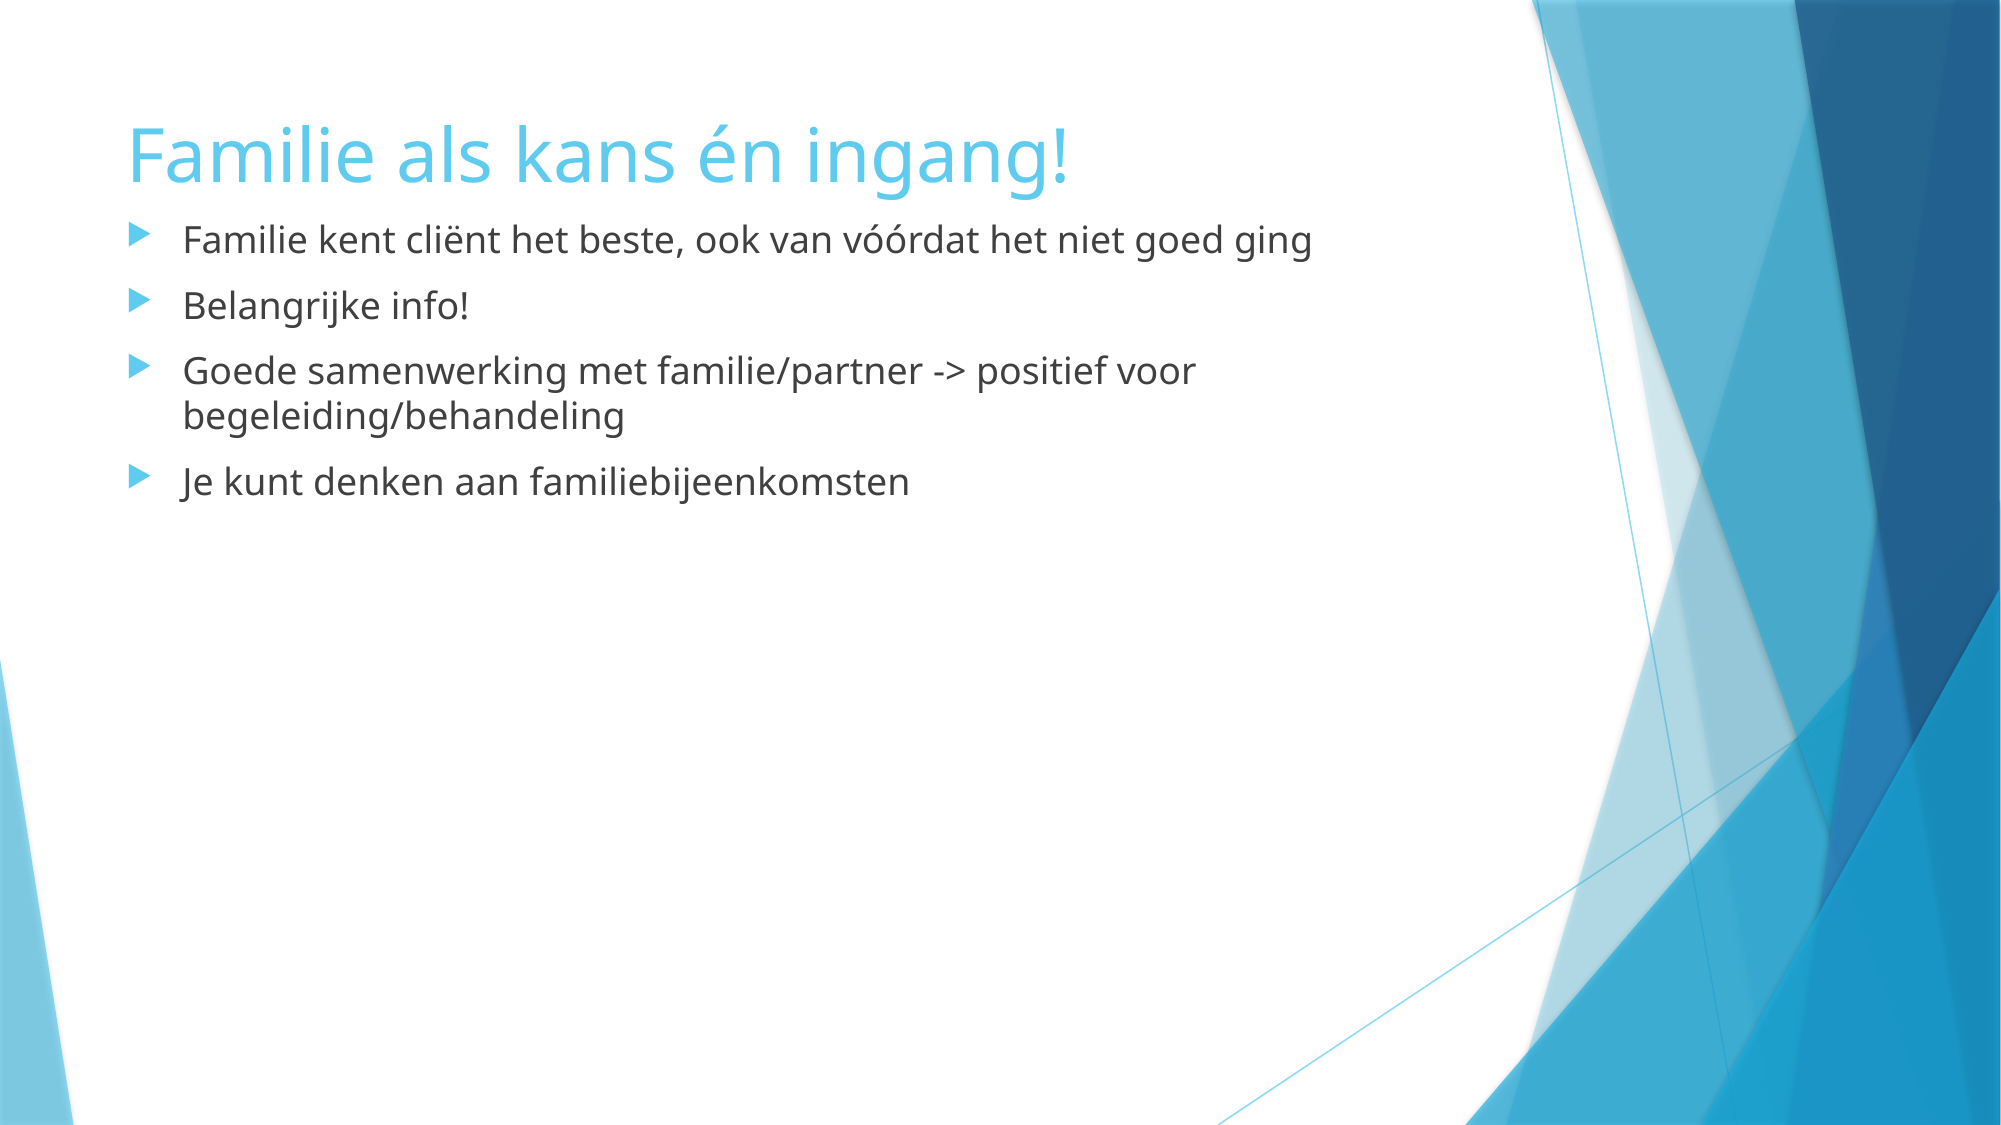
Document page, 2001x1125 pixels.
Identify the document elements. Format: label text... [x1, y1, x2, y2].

list Familie kent cliënt het beste, ook van vóórdat het niet goed ging Belangrijke info! Goede samenwerking met familie/partner -> positief voor begeleiding/behandeling Je kunt denken aan familiebijeenkomsten [111, 208, 1522, 845]
title Familie als kans én ingang! [111, 99, 1522, 208]
